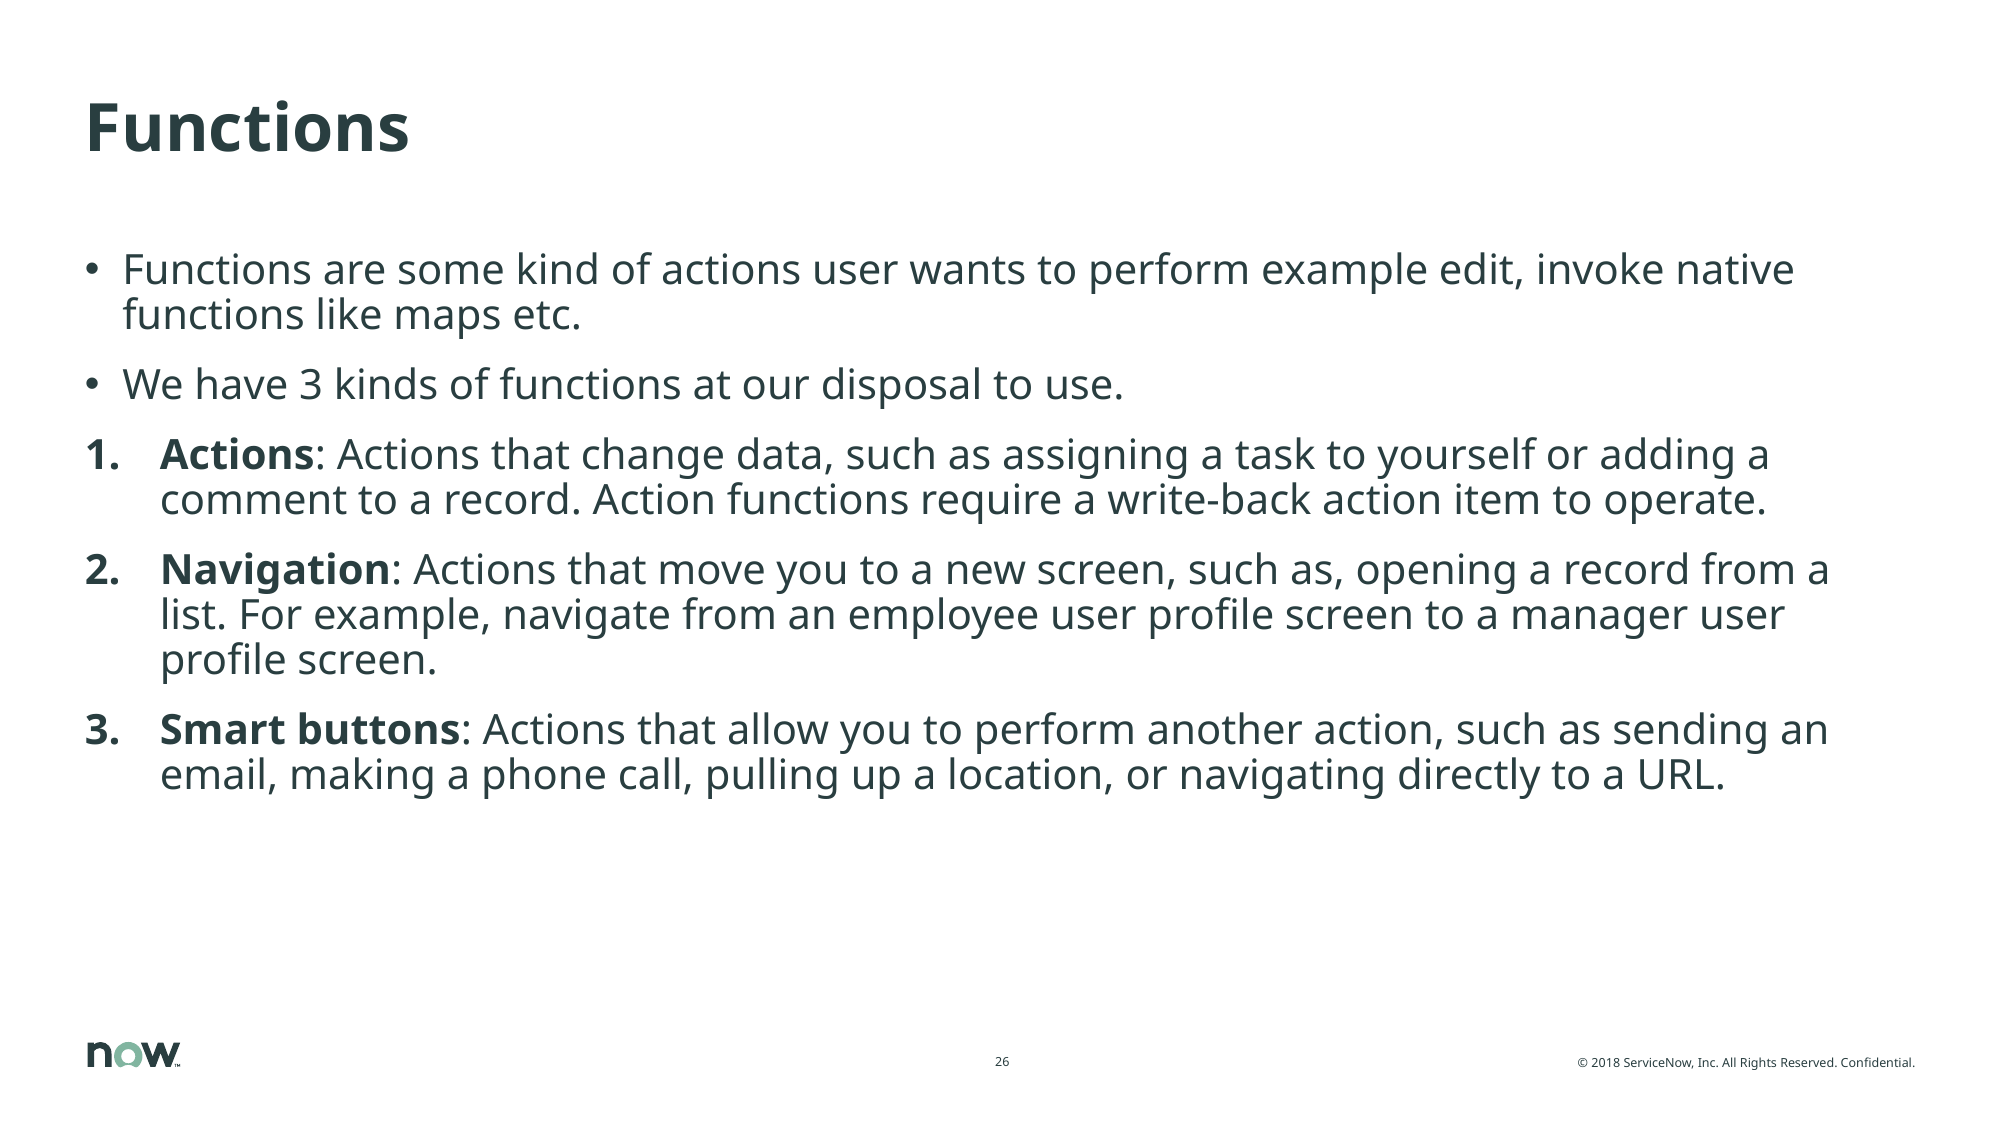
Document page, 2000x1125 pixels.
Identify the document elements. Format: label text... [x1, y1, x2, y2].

list Functions are some kind of actions user wants to perform example edit, invoke native functions like maps etc. We have 3 kinds of functions at our disposal to use. Actions: Actions that change data, such as assigning a task to yourself or adding a comment to a record. Action functions require a write-back action item to operate. Navigation: Actions that move you to a new screen, such as, opening a record from a list. For example, navigate from an employee user profile screen to a manager user profile screen. Smart buttons: Actions that allow you to perform another action, such as sending an email, making a phone call, pulling up a location, or navigating directly to a URL. [69, 165, 1909, 910]
title Functions [69, 56, 1911, 166]
